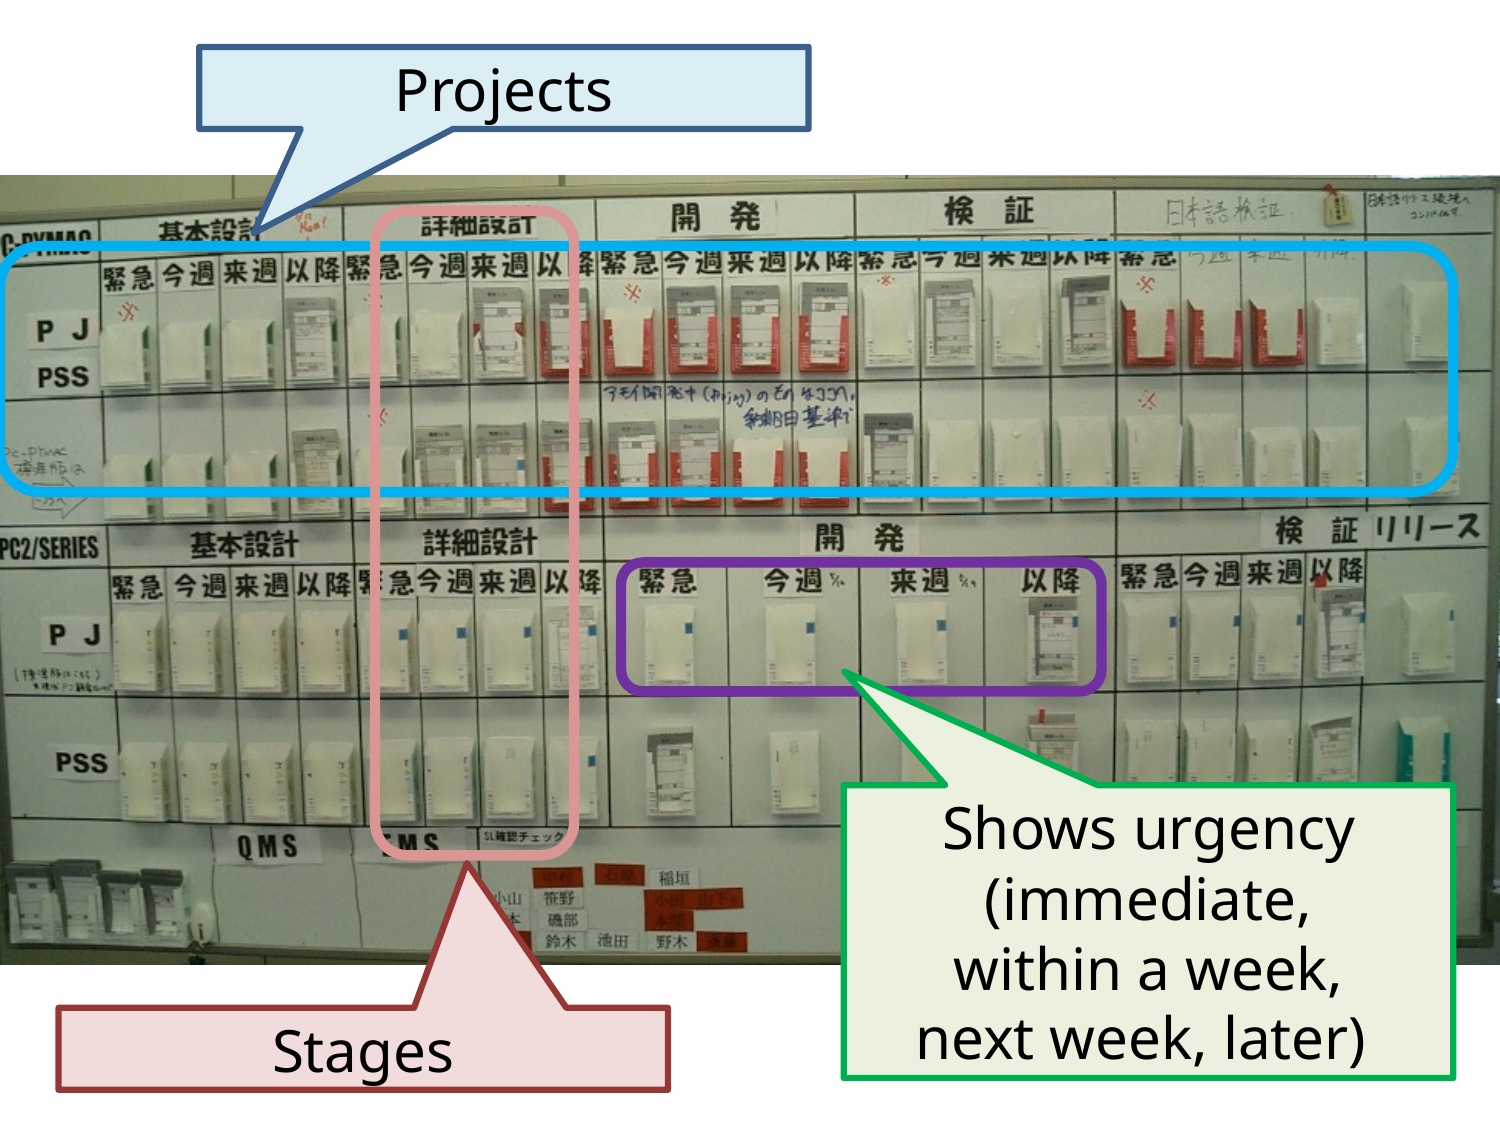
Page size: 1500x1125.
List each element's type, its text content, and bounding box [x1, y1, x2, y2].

text_box Stages [56, 973, 671, 1092]
picture [0, 175, 1500, 965]
text_box Projects [197, 44, 811, 174]
text_box Shows urgency (immediate, within a week, next week, later) [841, 973, 1456, 1081]
